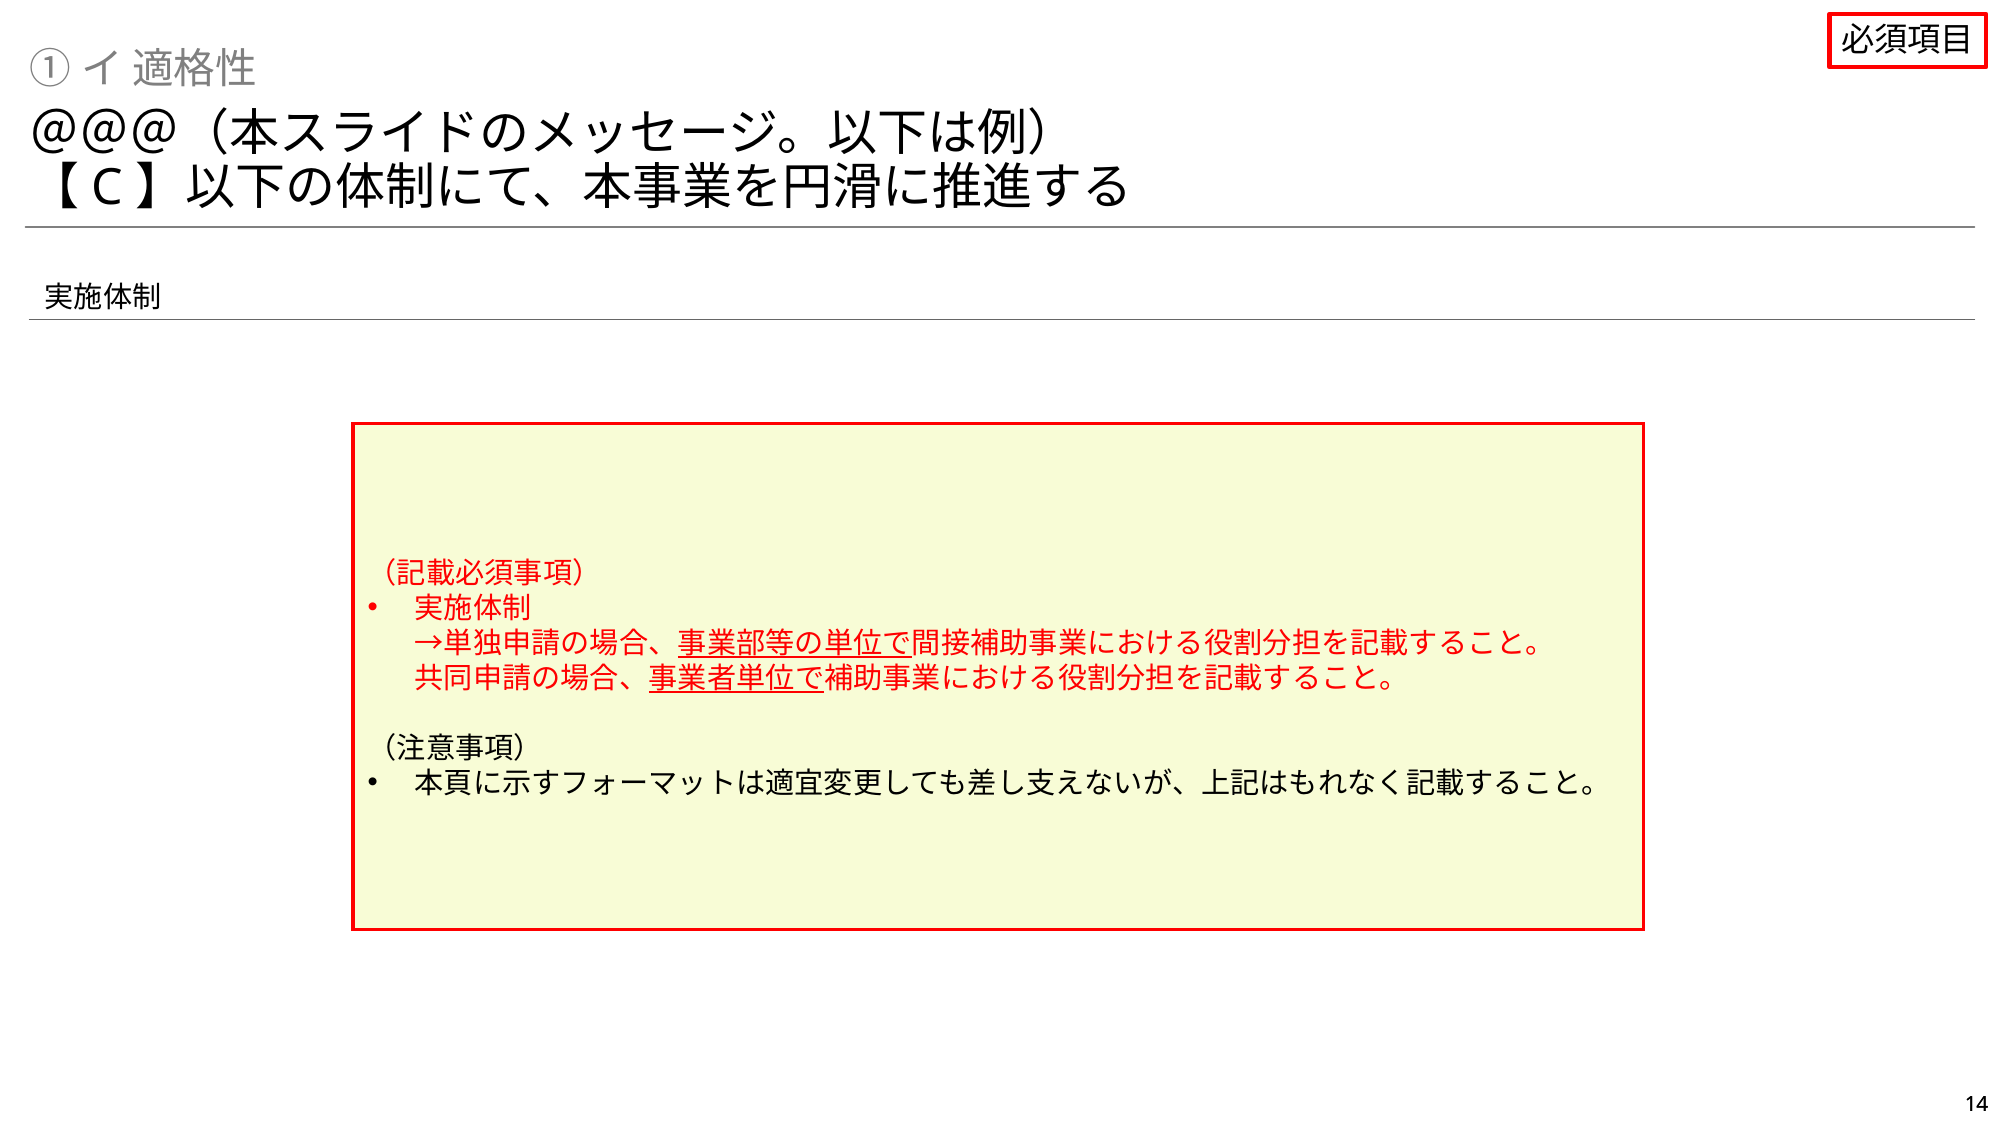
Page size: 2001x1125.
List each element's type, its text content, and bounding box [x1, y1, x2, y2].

text_box ①イ 適格性 [29, 47, 1802, 94]
text_box （記載必須事項） 実施体制 →単独申請の場合、事業部等の単位で間接補助事業における役割分担を記載すること。 共同申請の場合、事業者単位で補助事業における役割分担を記載すること。 （注意事項） 本頁に示すフォーマットは適宜変更しても差し支えないが、上記はもれなく記載すること。 [351, 422, 1645, 931]
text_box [28, 271, 1975, 320]
text_box 必須項目 [1829, 13, 1986, 68]
text_box ＠＠＠（本スライドのメッセージ。以下は例） 【C】以下の体制にて、本事業を円滑に推進する [29, 107, 1975, 216]
